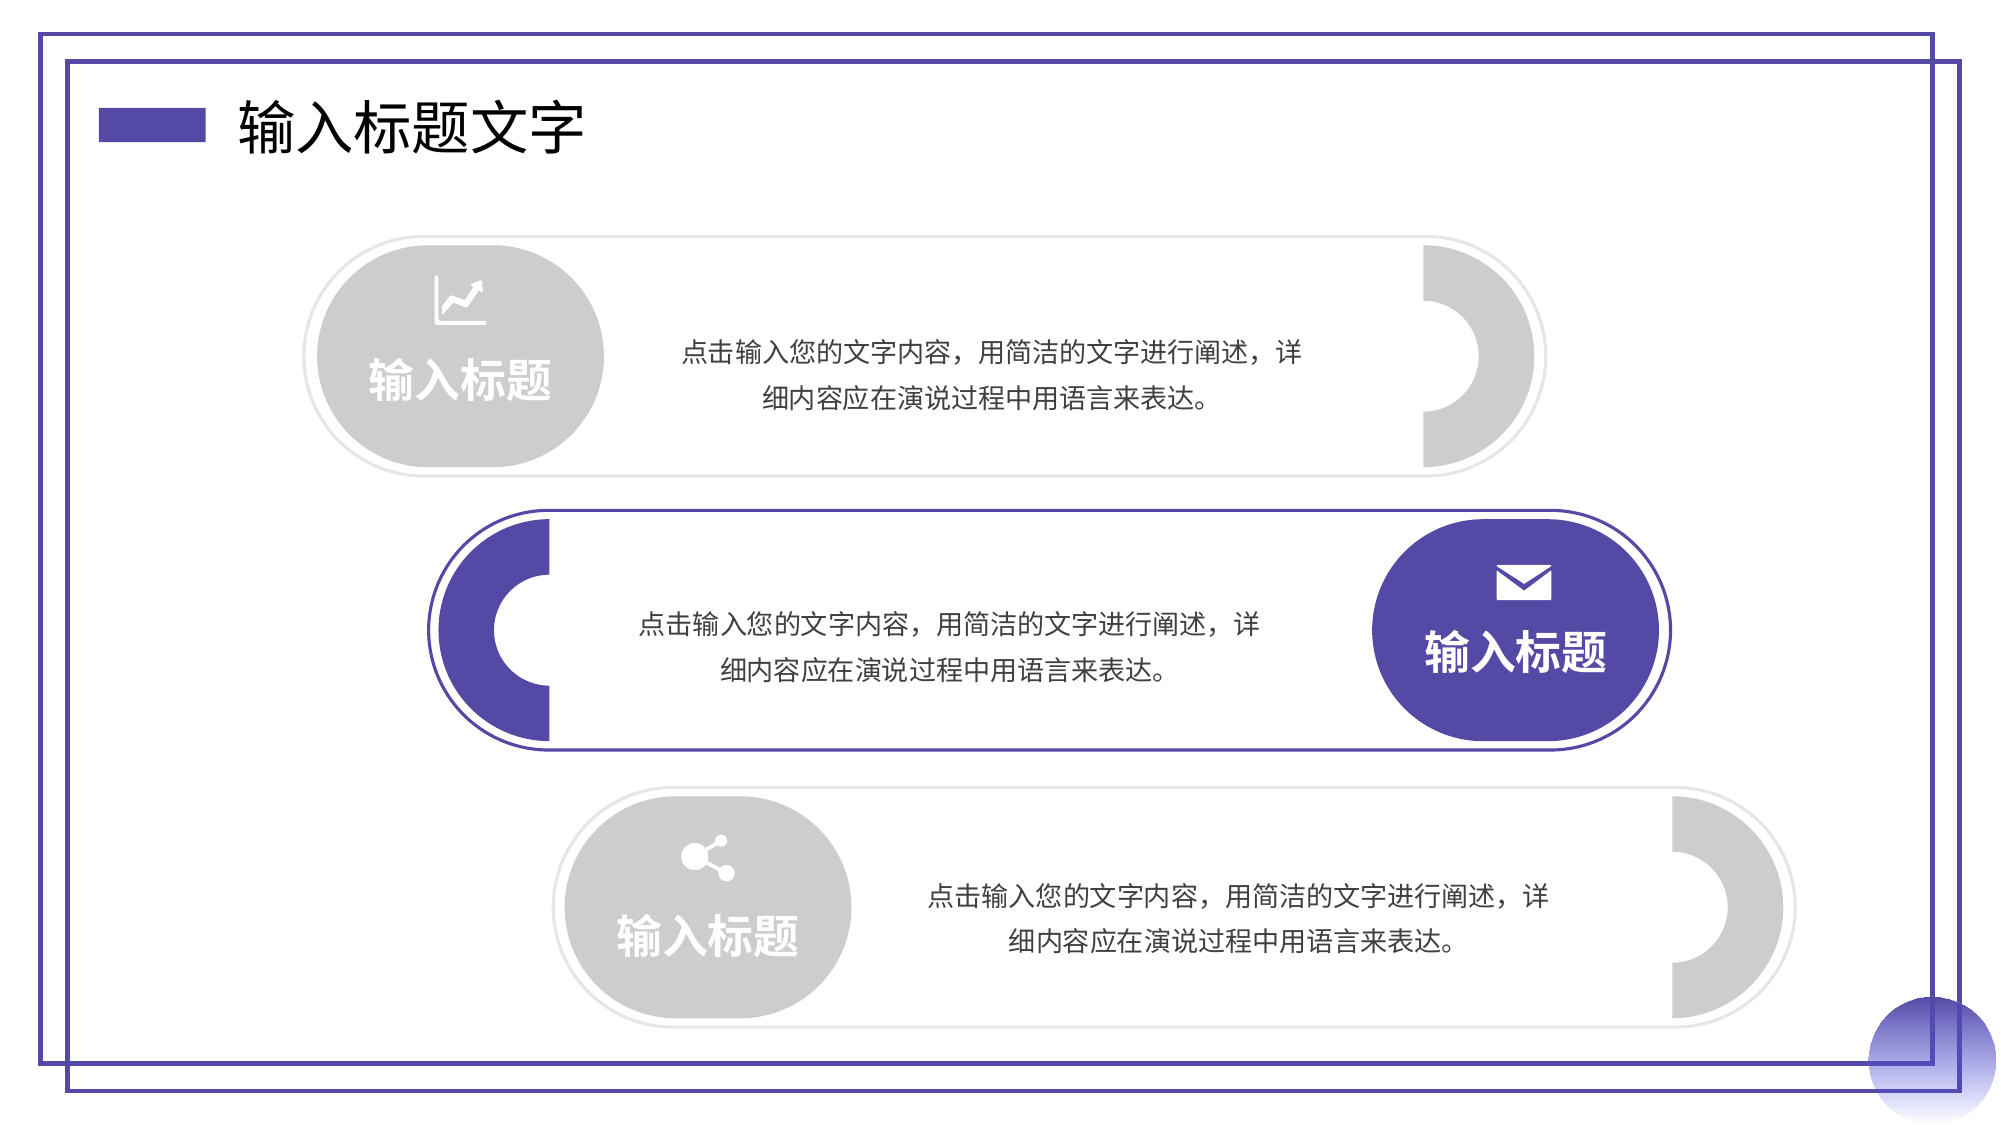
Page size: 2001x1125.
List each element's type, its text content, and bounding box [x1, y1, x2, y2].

text_box [316, 244, 605, 469]
text_box 输入标题 [359, 351, 562, 407]
text_box 输入标题 [1414, 623, 1617, 679]
text_box 点击输入您的文字内容，用简洁的文字进行阐述，详细内容应在演说过程中用语言来表达。 [919, 865, 1557, 958]
text_box [1422, 244, 1536, 469]
text_box [1496, 564, 1552, 584]
text_box 点击输入您的文字内容，用简洁的文字进行阐述，详细内容应在演说过程中用语言来表达。 [672, 321, 1311, 414]
text_box 点击输入您的文字内容，用简洁的文字进行阐述，详细内容应在演说过程中用语言来表达。 [630, 594, 1268, 686]
text_box [302, 235, 1547, 478]
text_box [1371, 518, 1661, 743]
text_box [437, 518, 551, 743]
text_box [434, 275, 487, 325]
text_box [681, 834, 735, 882]
text_box [427, 509, 1672, 752]
text_box [1671, 795, 1785, 1020]
text_box [1496, 570, 1552, 601]
text_box 输入标题 [607, 907, 809, 963]
text_box [552, 786, 1797, 1029]
text_box [563, 795, 853, 1020]
